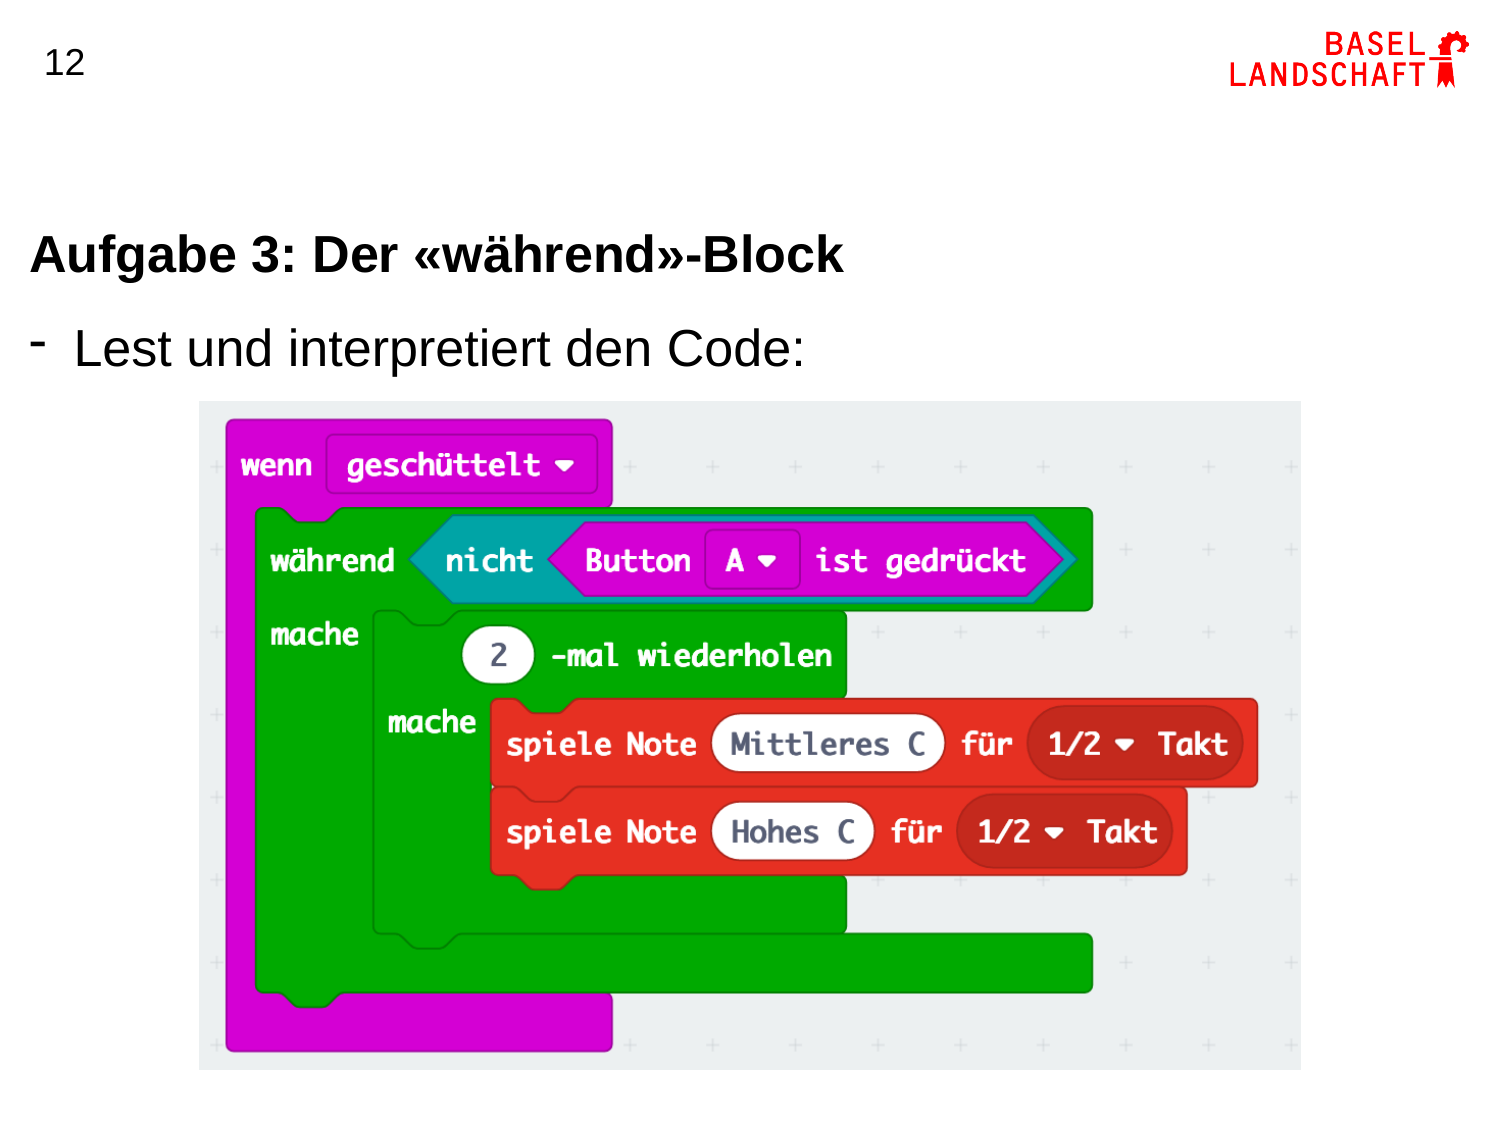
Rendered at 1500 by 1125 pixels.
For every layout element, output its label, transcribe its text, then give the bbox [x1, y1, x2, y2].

title Aufgabe 3: Der «während»-Block [29, 159, 1471, 281]
slide_number 12 [29, 30, 164, 91]
list Lest und interpretiert den Code: [29, 321, 1471, 1096]
picture [819, 31, 1469, 159]
picture [198, 400, 1301, 1071]
